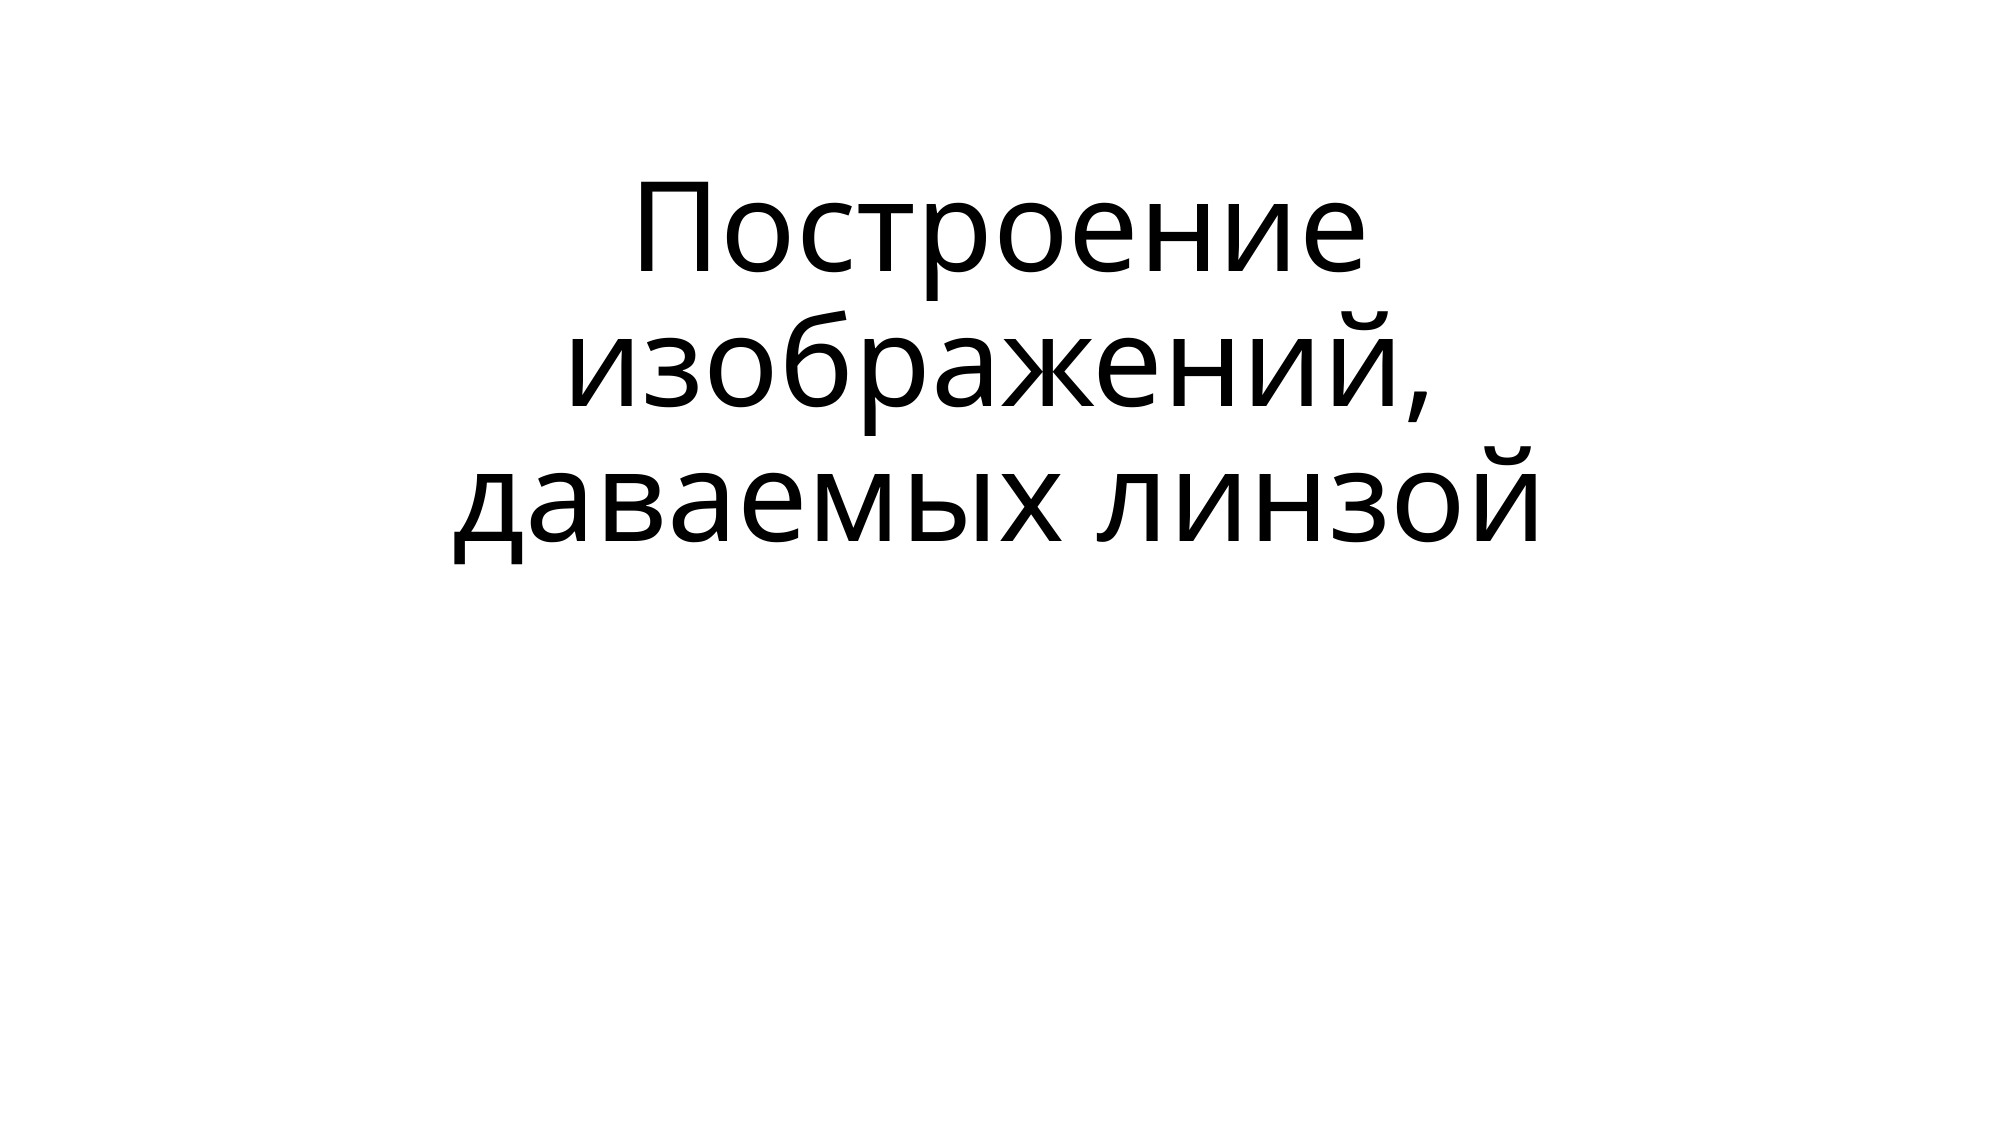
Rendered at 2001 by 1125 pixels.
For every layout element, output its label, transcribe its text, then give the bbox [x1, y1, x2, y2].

title Построение изображений, даваемых линзой [249, 184, 1750, 576]
